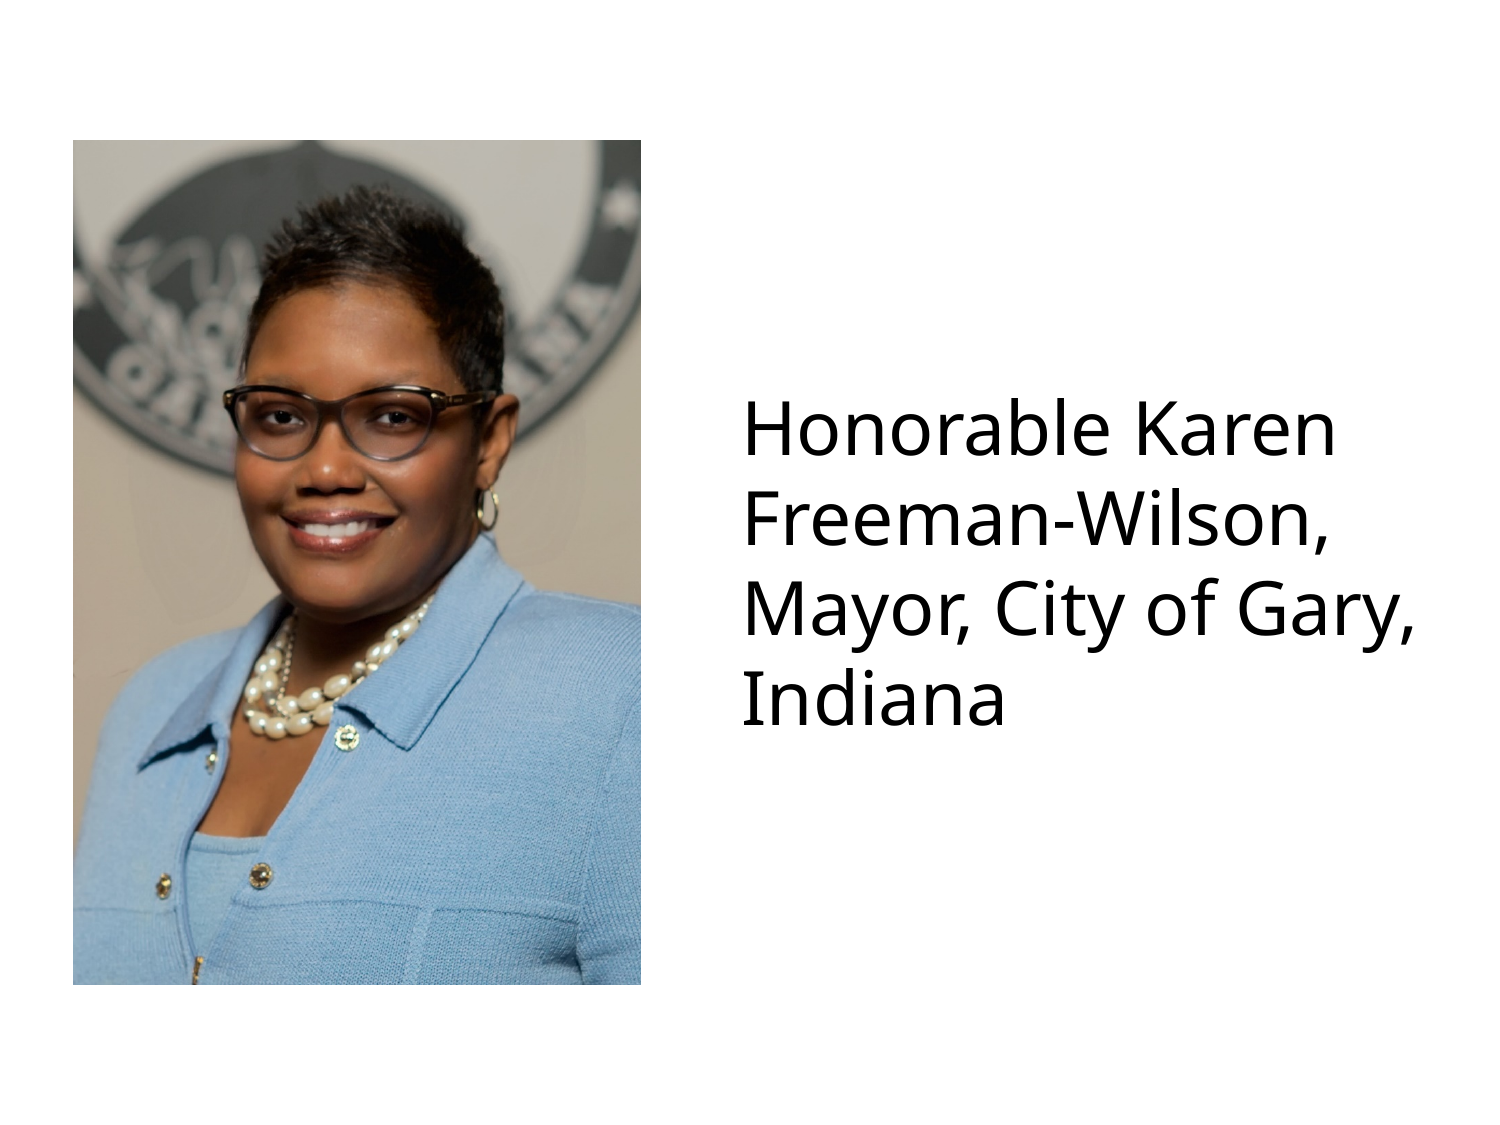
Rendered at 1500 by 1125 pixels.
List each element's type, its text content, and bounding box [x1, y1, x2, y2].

text_box Honorable Karen Freeman‐Wilson, Mayor, City of Gary, Indiana [726, 372, 1481, 748]
picture [73, 140, 641, 985]
